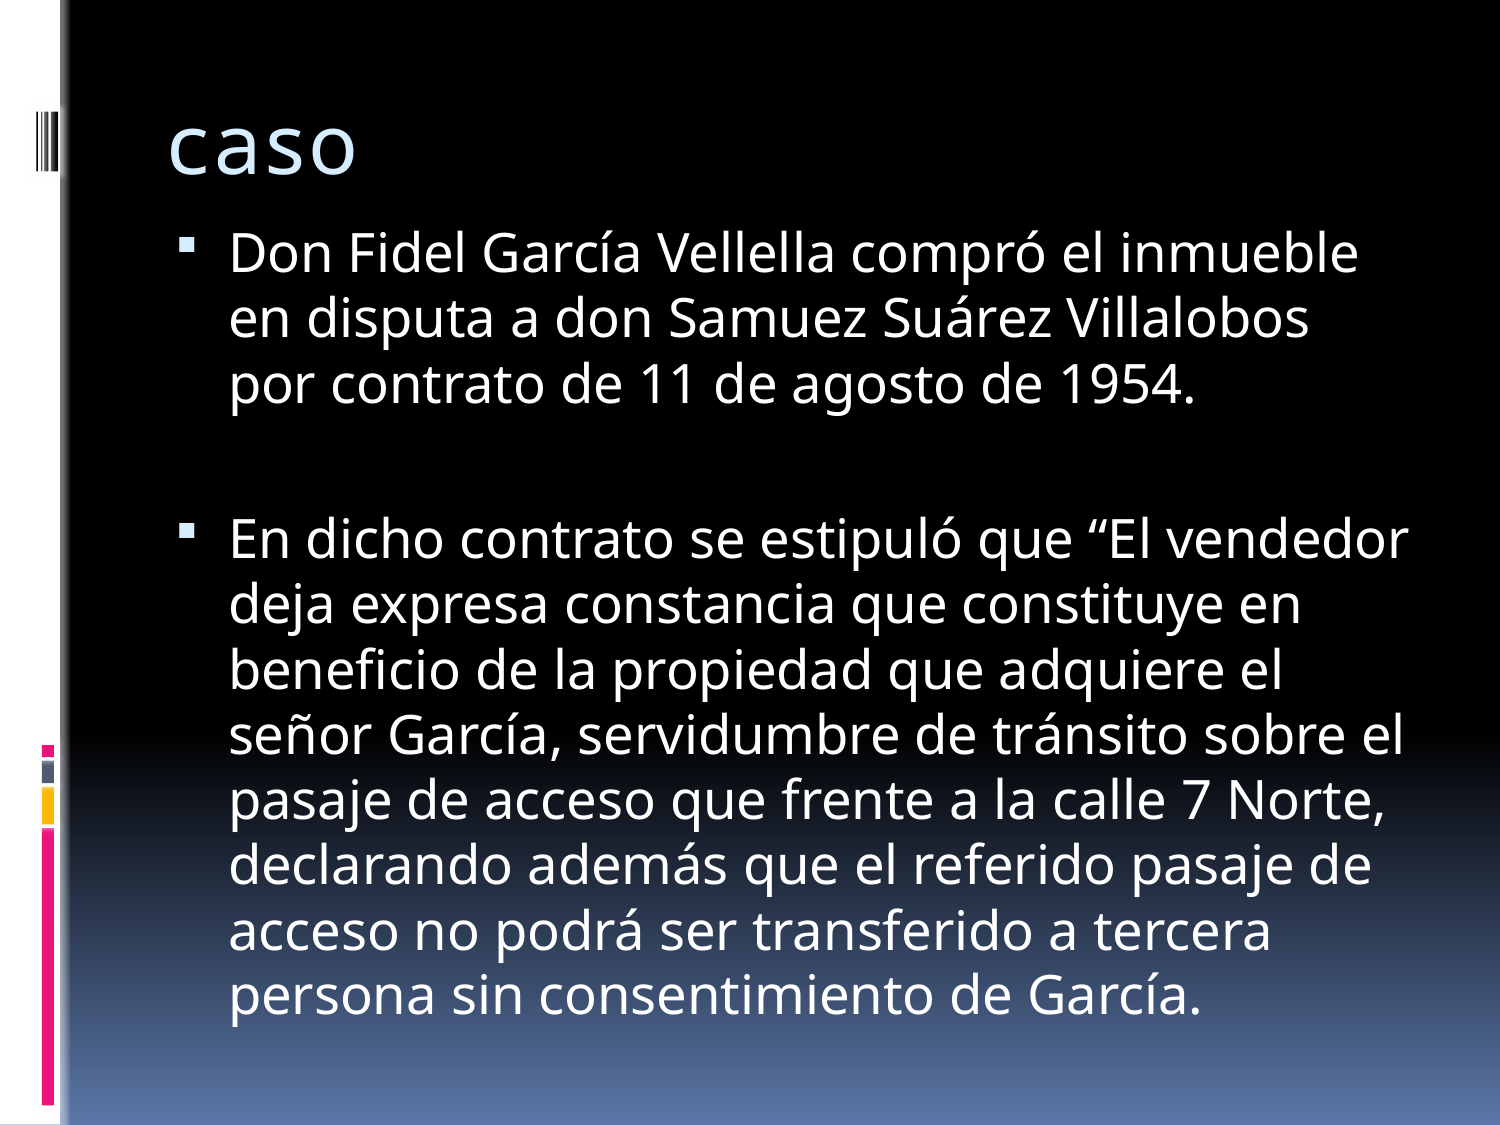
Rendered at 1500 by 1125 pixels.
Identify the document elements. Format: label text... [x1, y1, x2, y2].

title caso [150, 83, 1425, 210]
list Don Fidel García Vellella compró el inmueble en disputa a don Samuez Suárez Villalobos por contrato de 11 de agosto de 1954. En dicho contrato se estipuló que “El vendedor deja expresa constancia que constituye en beneficio de la propiedad que adquiere el señor García, servidumbre de tránsito sobre el pasaje de acceso que frente a la calle 7 Norte, declarando además que el referido pasaje de acceso no podrá ser transferido a tercera persona sin consentimiento de García. [150, 210, 1425, 1043]
